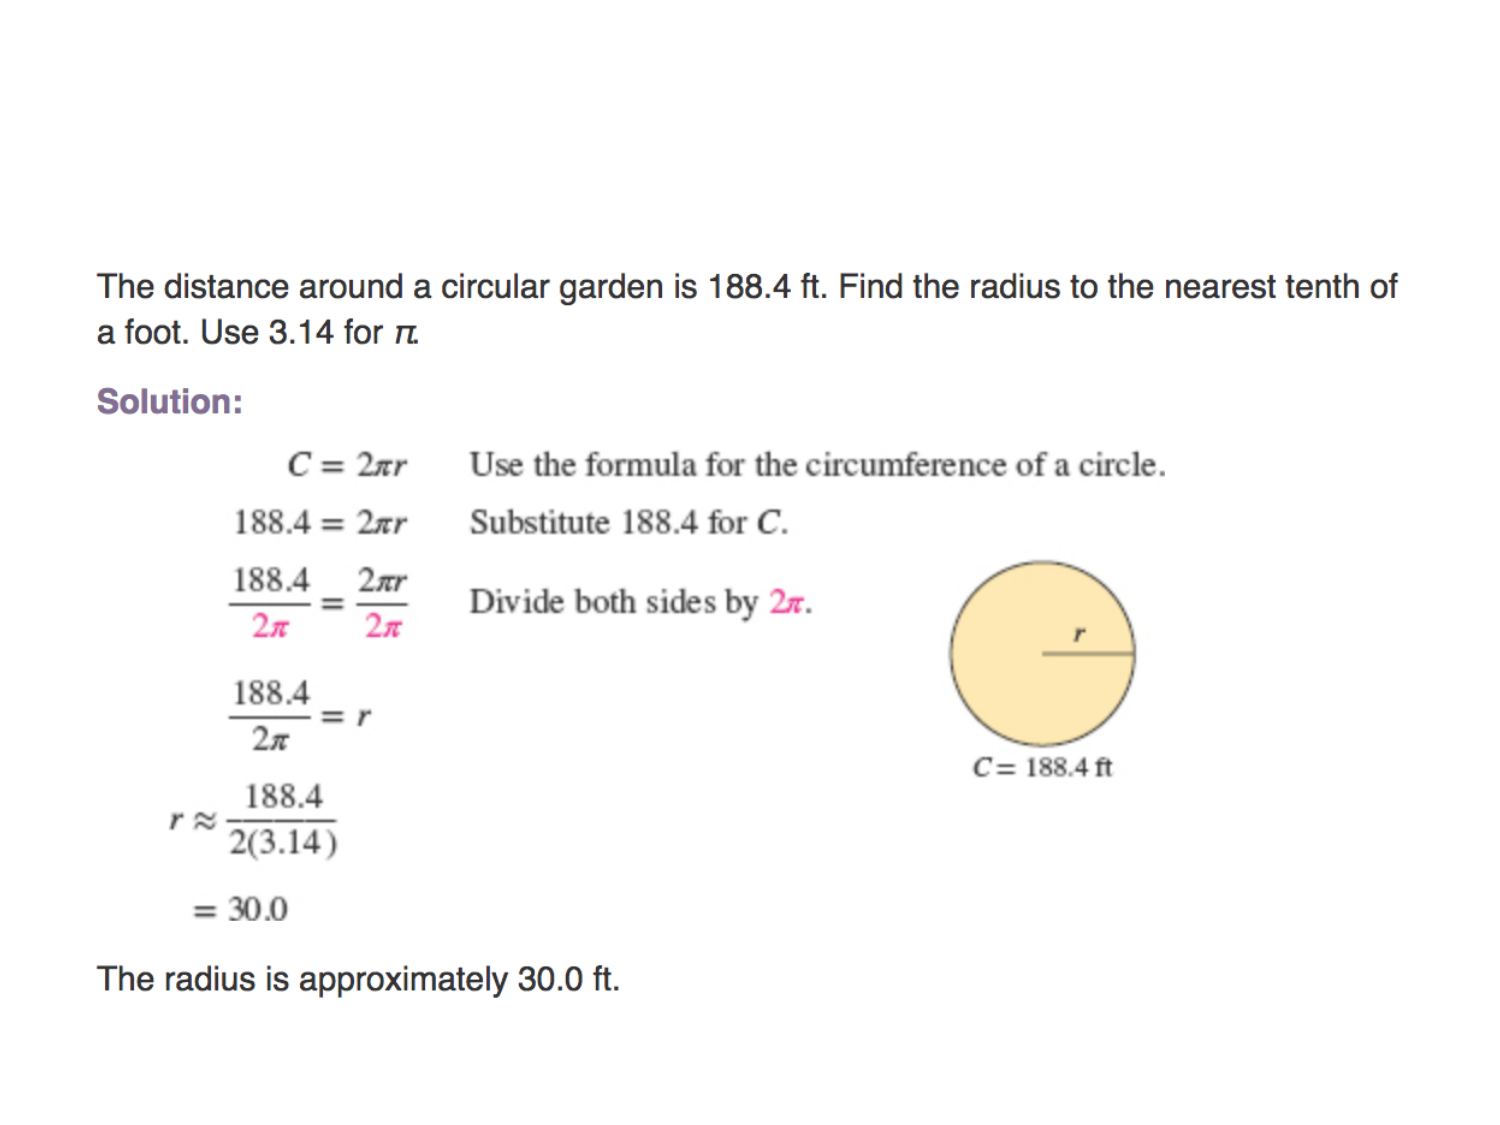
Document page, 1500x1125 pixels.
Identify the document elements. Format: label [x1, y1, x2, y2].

list [74, 262, 1426, 1006]
